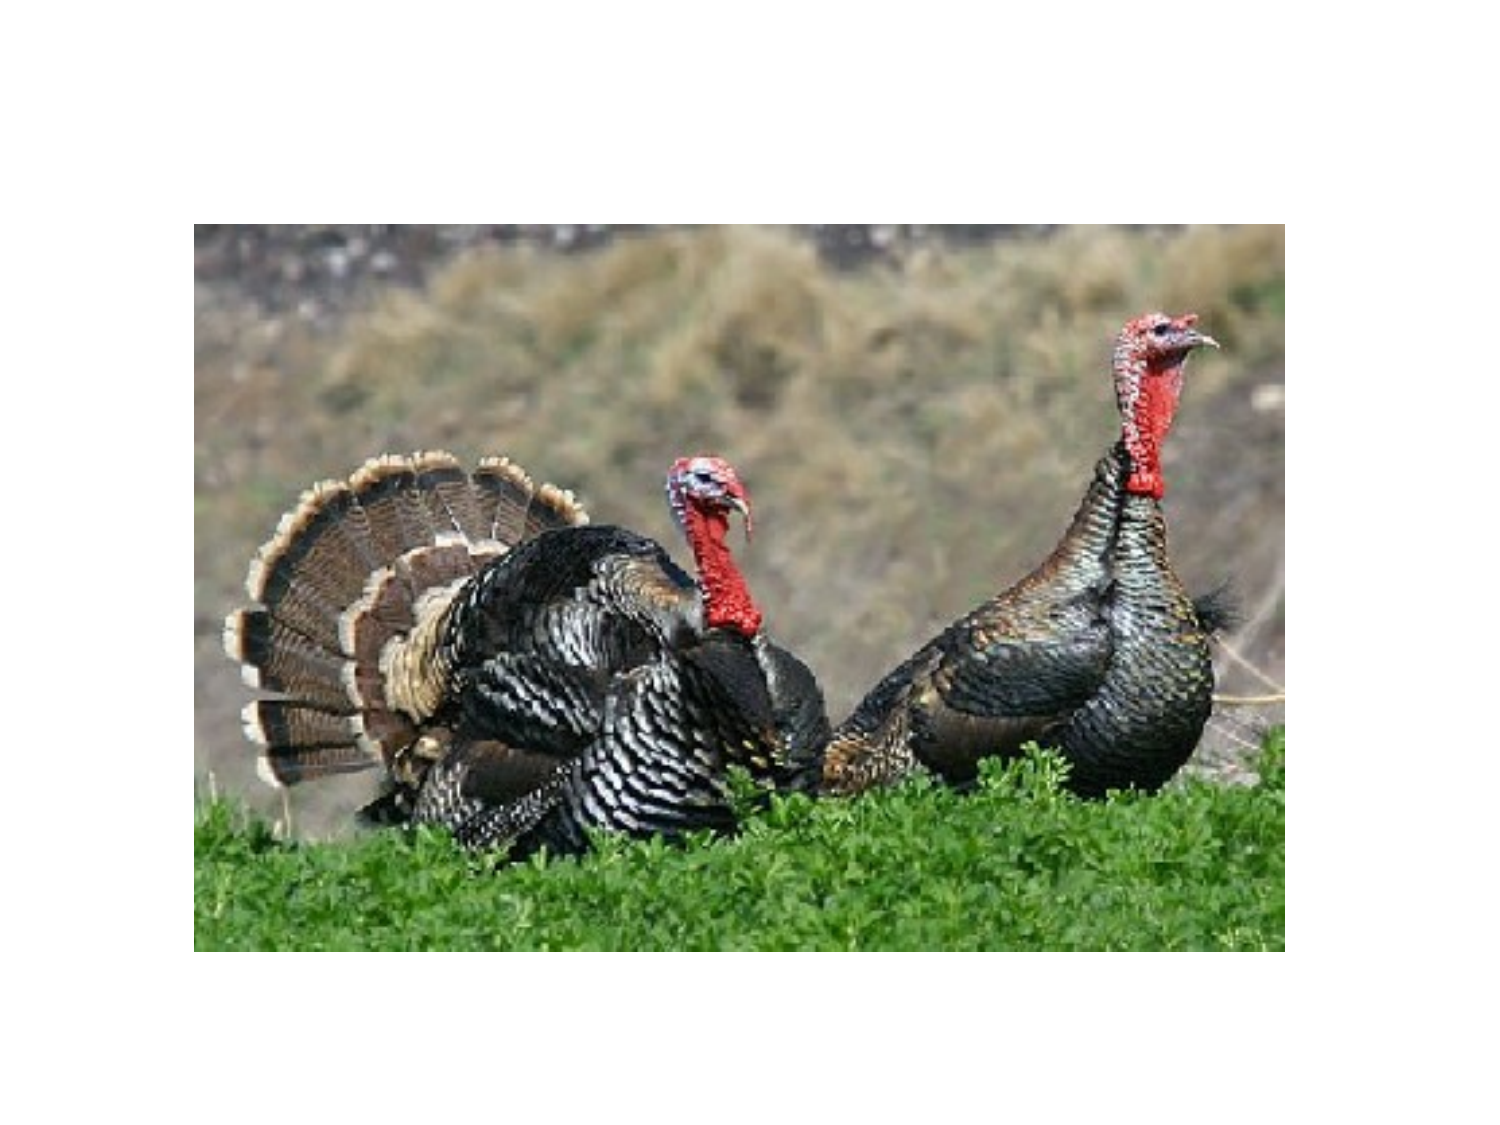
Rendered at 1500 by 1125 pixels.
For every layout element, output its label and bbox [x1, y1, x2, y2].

picture [194, 224, 1285, 952]
